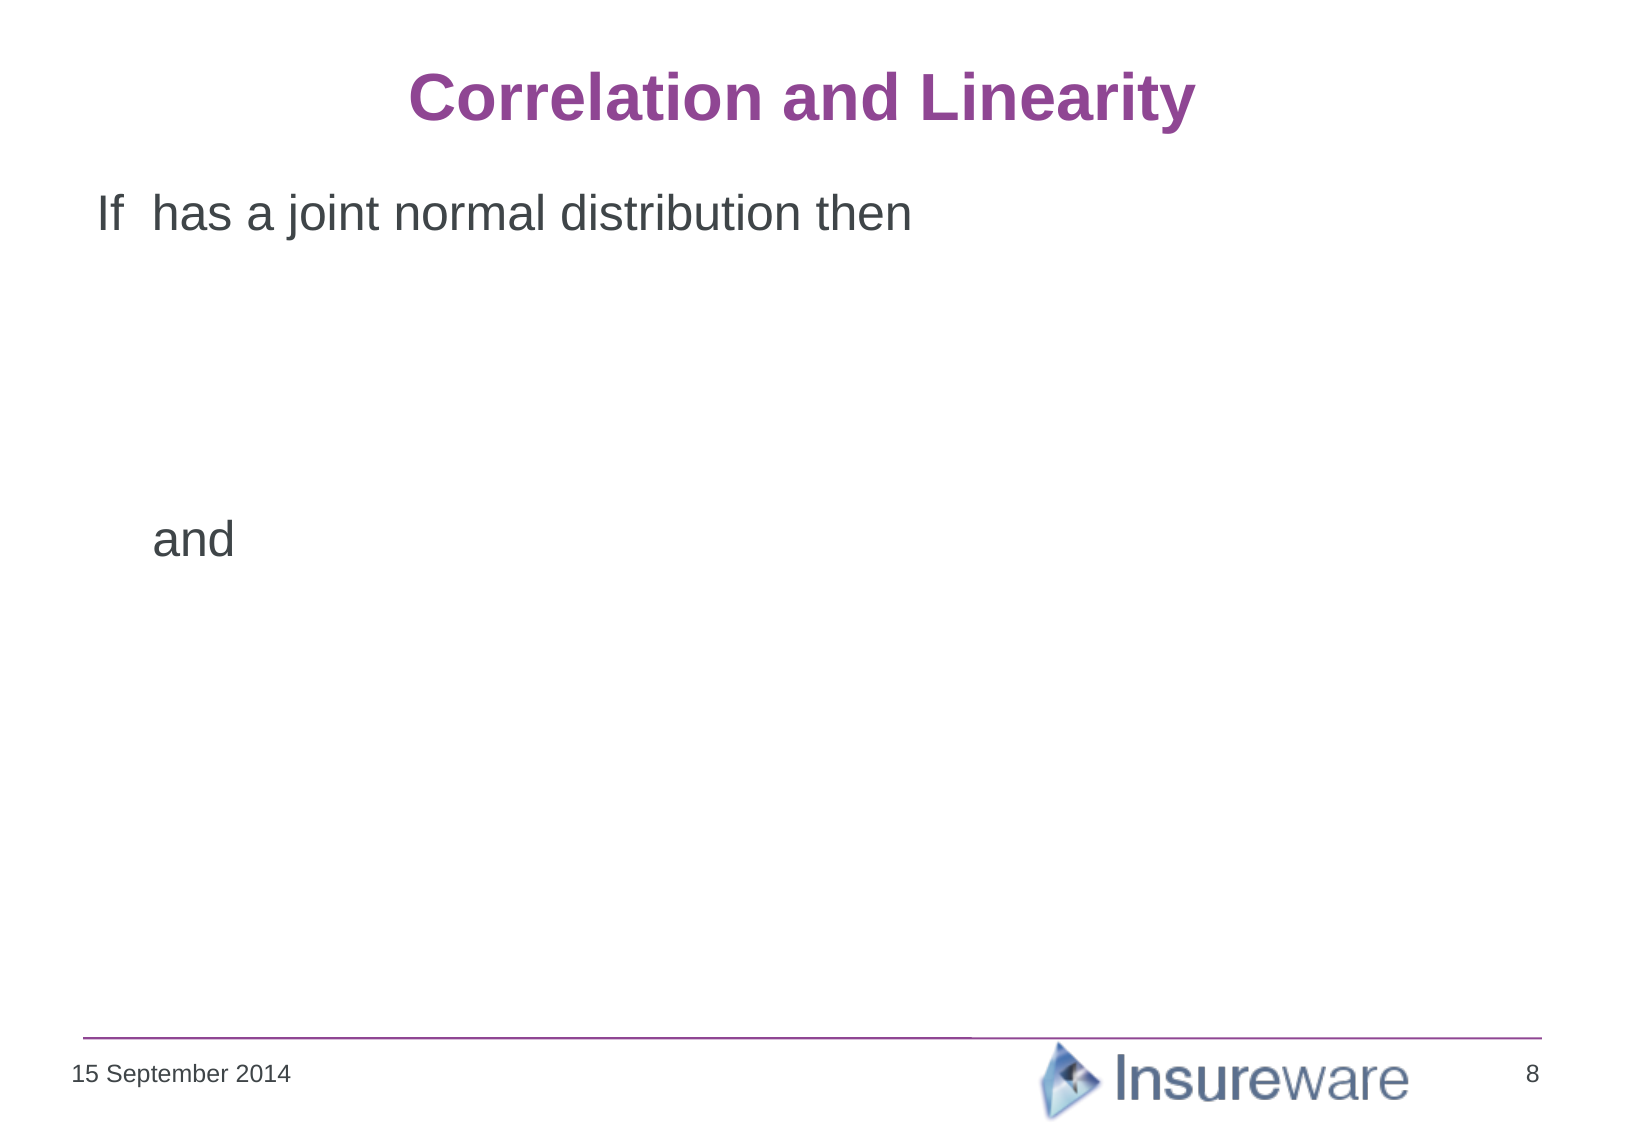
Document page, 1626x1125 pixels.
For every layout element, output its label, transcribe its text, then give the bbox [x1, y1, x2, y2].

slide_number 8 [1439, 1050, 1555, 1106]
picture [1036, 1039, 1416, 1125]
title Correlation and Linearity [75, 0, 1550, 188]
